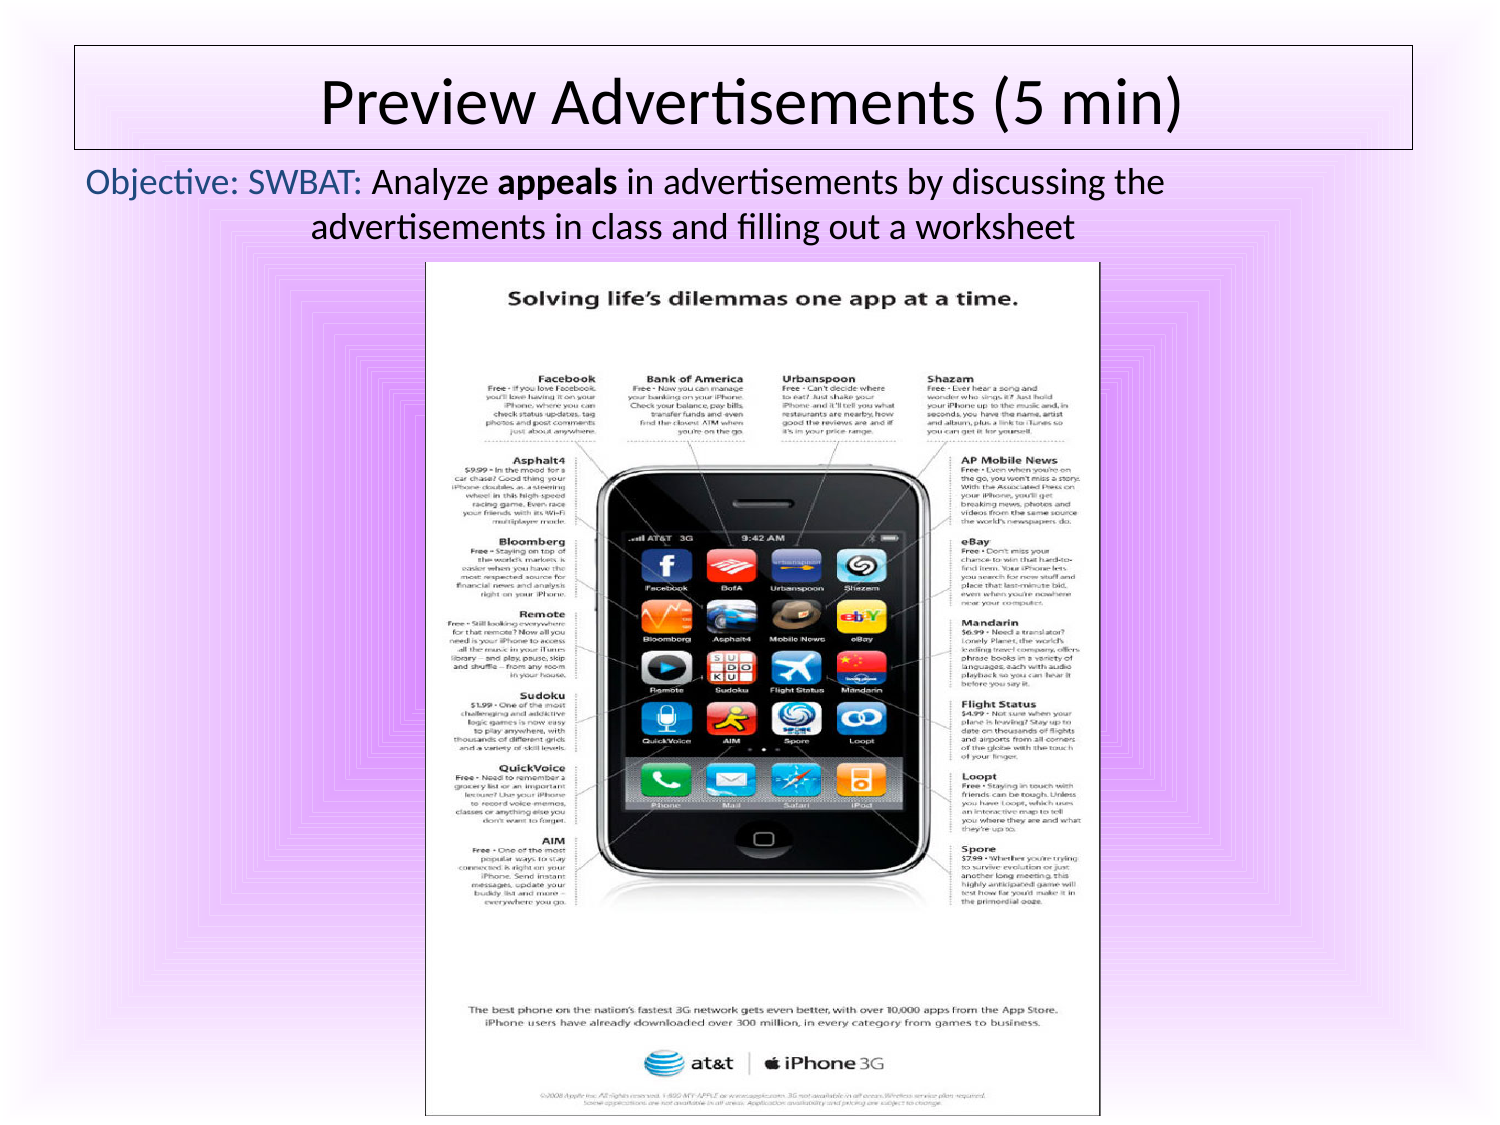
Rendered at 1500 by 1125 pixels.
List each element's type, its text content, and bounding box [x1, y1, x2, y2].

text_box Objective: SWBAT: Analyze appeals in advertisements by discussing the advertisements in class and filling out a worksheet [70, 149, 1413, 255]
text_box Preview Advertisements (5 min) [74, 45, 1413, 149]
picture [424, 262, 1101, 1116]
